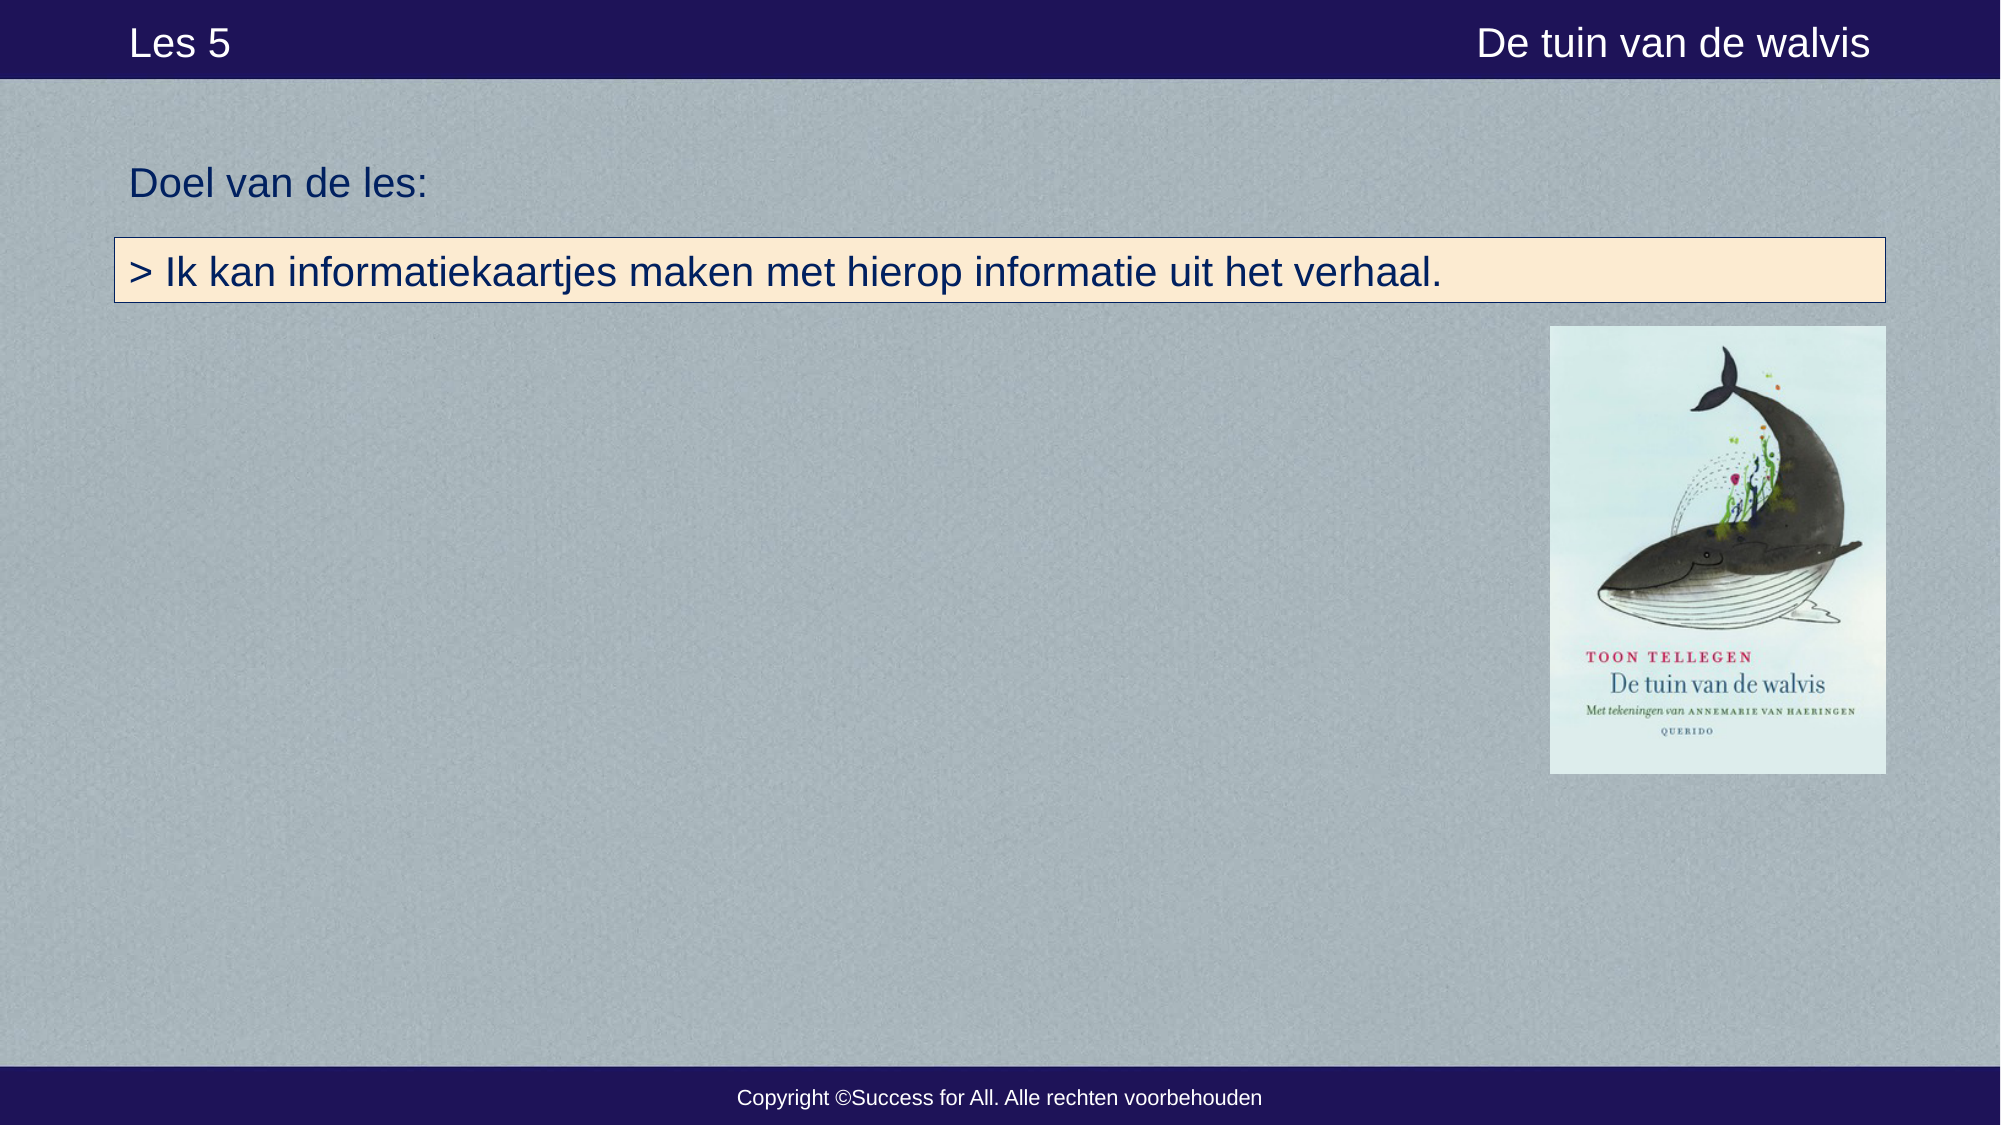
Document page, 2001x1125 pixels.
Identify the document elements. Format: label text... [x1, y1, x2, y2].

text_box Copyright ©Success for All. Alle rechten voorbehouden [0, 1076, 2000, 1125]
text_box De tuin van de walvis [999, 8, 1886, 73]
text_box > Ik kan informatiekaartjes maken met hierop informatie uit het verhaal. [114, 237, 1886, 303]
text_box Les 5 [114, 8, 354, 73]
picture [0, 0, 2001, 1125]
text_box Doel van de les: [113, 148, 1635, 214]
